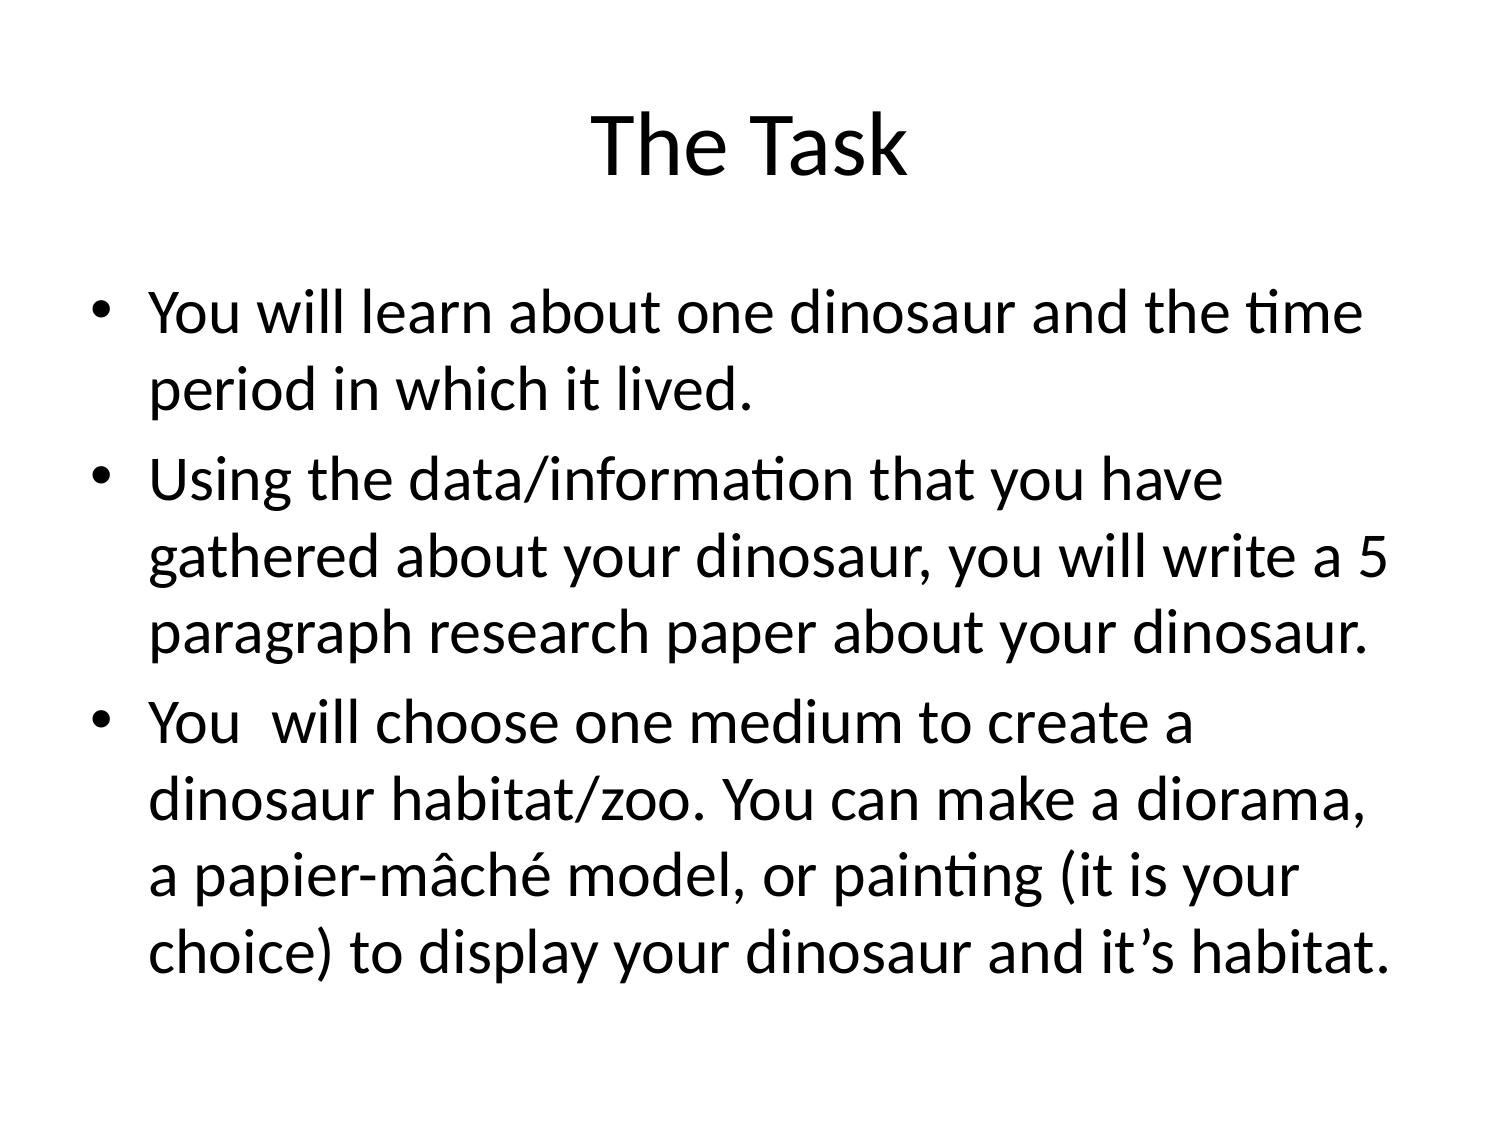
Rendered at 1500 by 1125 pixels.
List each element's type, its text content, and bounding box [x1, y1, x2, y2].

title The Task [75, 45, 1425, 233]
list You will learn about one dinosaur and the time period in which it lived. Using the data/information that you have gathered about your dinosaur, you will write a 5 paragraph research paper about your dinosaur. You will choose one medium to create a dinosaur habitat/zoo. You can make a diorama, a papier-mâché model, or painting (it is your choice) to display your dinosaur and it’s habitat. [75, 262, 1425, 1005]
